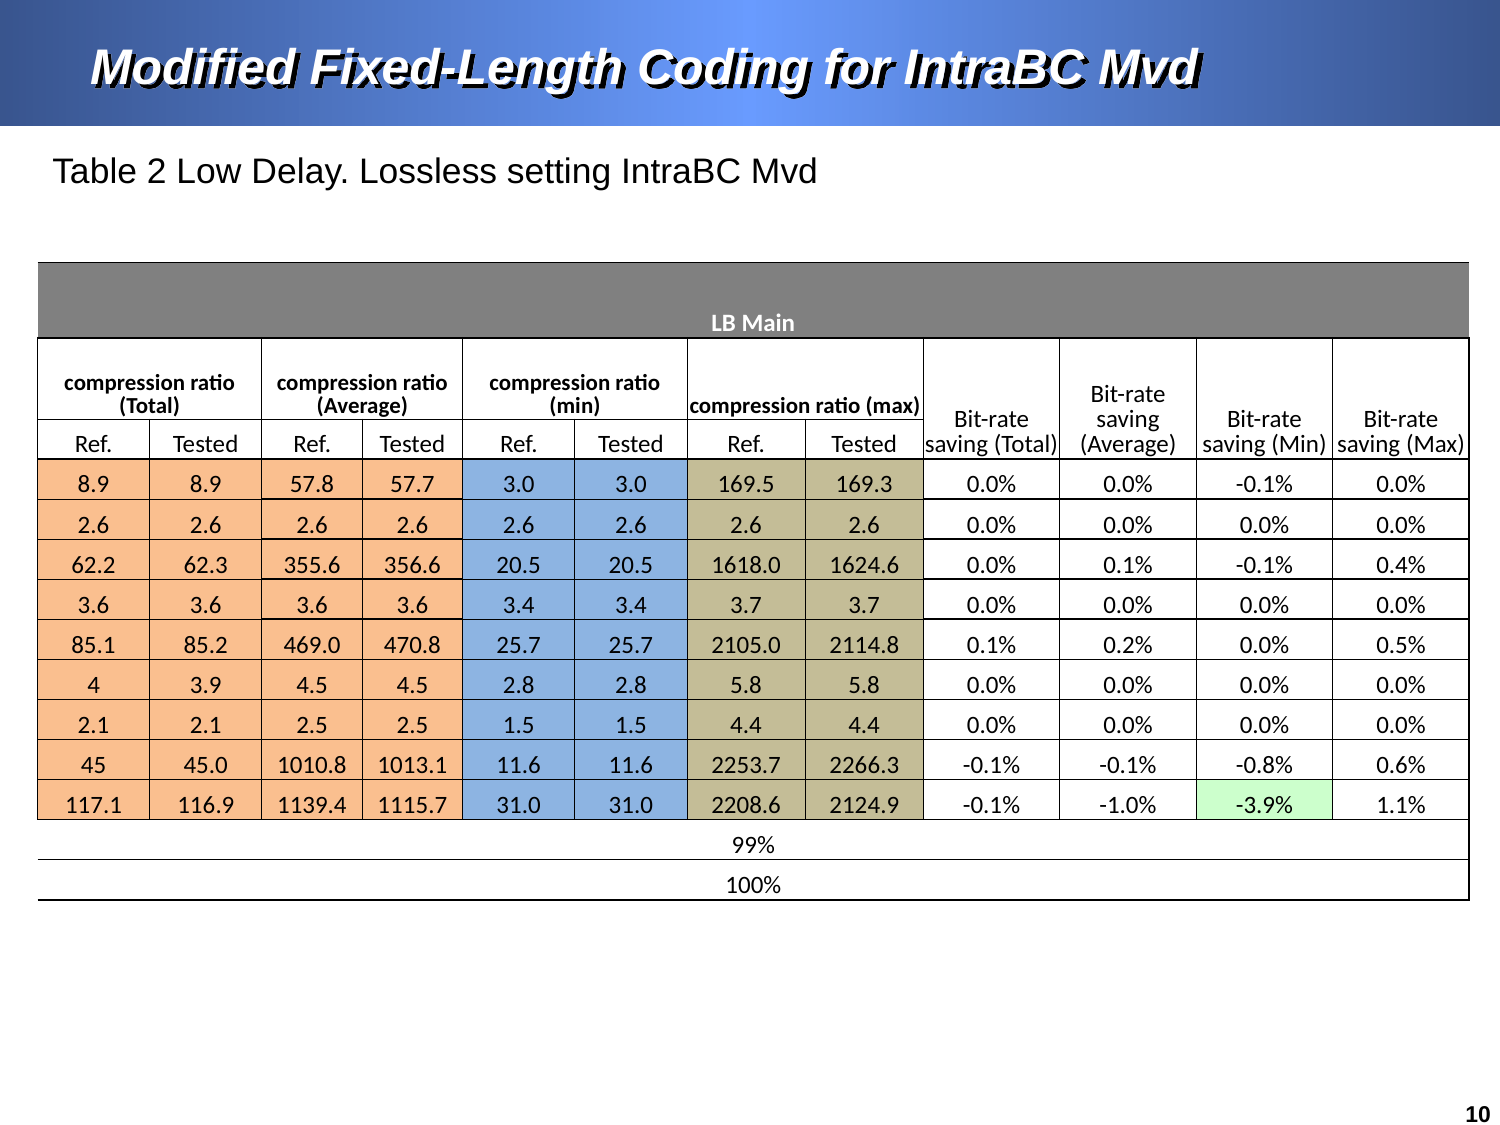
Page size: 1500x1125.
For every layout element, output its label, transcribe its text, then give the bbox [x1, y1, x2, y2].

table_cell 1.5 [575, 700, 687, 739]
table_cell 2253.7 [688, 740, 805, 779]
table_cell Tested [575, 420, 687, 458]
table_cell 0.2% [1060, 620, 1196, 659]
table_cell 4.4 [688, 700, 805, 739]
table_cell 25.7 [575, 620, 687, 659]
table_cell 470.8 [363, 620, 462, 659]
table_cell 3.7 [688, 580, 805, 619]
table_cell 31.0 [575, 780, 687, 819]
table_cell 0.0% [924, 540, 1059, 578]
table_cell 45.0 [150, 740, 261, 779]
table_cell 0.0% [1333, 700, 1468, 739]
table_cell 20.5 [575, 540, 687, 579]
table_cell 2.8 [463, 660, 574, 699]
table_cell compression ratio (Average) [262, 339, 462, 419]
title Modified Fixed-Length Coding for IntraBC Mvd [74, 12, 1500, 126]
table_cell Tested [150, 420, 261, 458]
table_cell 2.5 [262, 700, 362, 739]
table_cell Bit-rate saving (Average) [1060, 339, 1196, 458]
table_cell 5.8 [806, 660, 923, 699]
table_cell 169.3 [806, 460, 923, 499]
table_cell 2.6 [575, 500, 687, 539]
table_cell -0.1% [1197, 540, 1332, 578]
table_cell 3.7 [806, 580, 923, 619]
table_cell 1618.0 [688, 540, 805, 579]
table_cell Bit-rate saving (Total) [924, 339, 1059, 458]
table_cell -1.0% [1060, 780, 1196, 819]
table_cell 0.0% [1060, 500, 1196, 538]
table_cell 5.8 [688, 660, 805, 699]
table_cell 31.0 [463, 780, 574, 819]
table_cell 0.0% [1333, 460, 1468, 498]
table_cell 20.5 [463, 540, 574, 579]
table_cell 2.1 [150, 700, 261, 739]
table_cell 1139.4 [262, 780, 362, 819]
table_cell 117.1 [38, 780, 149, 819]
table_cell 11.6 [463, 740, 574, 779]
table_cell 57.8 [262, 460, 362, 498]
table_cell 356.6 [363, 540, 462, 578]
table_cell 3.0 [463, 460, 574, 499]
table_cell 2124.9 [806, 780, 923, 819]
table_cell 25.7 [463, 620, 574, 659]
table_cell 8.9 [38, 460, 149, 499]
table_cell 0.0% [1060, 660, 1196, 699]
table_cell 0.0% [924, 660, 1059, 699]
table_cell 1624.6 [806, 540, 923, 579]
table_cell 0.0% [1060, 700, 1196, 739]
table_cell 2.6 [688, 500, 805, 539]
table_cell 0.0% [1197, 620, 1332, 659]
table_cell 3.6 [150, 580, 261, 619]
table_cell Tested [806, 420, 923, 458]
table_cell 2.6 [38, 500, 149, 539]
table_cell -0.1% [924, 740, 1059, 779]
table_cell 0.0% [1197, 580, 1332, 618]
table_cell Ref. [38, 420, 149, 458]
table_cell 0.0% [1333, 500, 1468, 538]
table_cell 469.0 [262, 620, 362, 659]
table_cell 2105.0 [688, 620, 805, 659]
table_cell 0.0% [924, 460, 1059, 498]
table_cell compression ratio (Total) [38, 339, 261, 419]
table_cell 2.6 [262, 500, 362, 538]
table_cell 3.6 [262, 580, 362, 618]
table_cell 62.2 [38, 540, 149, 579]
table_cell Tested [363, 420, 462, 458]
table_cell Bit-rate saving (Max) [1333, 339, 1468, 458]
table_cell 2.5 [363, 700, 462, 739]
table_cell 1013.1 [363, 740, 462, 779]
table_cell 3.6 [38, 580, 149, 619]
table_cell 169.5 [688, 460, 805, 499]
table_cell 0.0% [924, 580, 1059, 618]
table_cell 1.1% [1333, 780, 1468, 819]
table_cell 85.2 [150, 620, 261, 659]
table_cell Bit-rate saving (Min) [1197, 339, 1332, 458]
table_cell 2.6 [806, 500, 923, 539]
table_cell 0.0% [1197, 700, 1332, 739]
table_cell -0.1% [924, 780, 1059, 819]
table_cell 0.0% [1060, 580, 1196, 618]
table_cell 2266.3 [806, 740, 923, 779]
text_box Table 2 Low Delay. Lossless setting IntraBC Mvd [37, 140, 1470, 198]
table_cell 100% [38, 860, 1468, 899]
table_cell 3.4 [463, 580, 574, 619]
table_cell -0.1% [1060, 740, 1196, 779]
table_cell 1115.7 [363, 780, 462, 819]
table_header LB Main [38, 263, 1469, 337]
table_cell 3.4 [575, 580, 687, 619]
table_cell Ref. [262, 420, 362, 458]
table_cell 0.0% [1197, 500, 1332, 538]
table_cell 2.6 [150, 500, 261, 539]
table_cell 85.1 [38, 620, 149, 659]
table_cell 0.4% [1333, 540, 1468, 578]
table_cell 116.9 [150, 780, 261, 819]
slide_number 10 [1368, 1091, 1500, 1125]
table_cell 4.4 [806, 700, 923, 739]
table_cell 1010.8 [262, 740, 362, 779]
table_cell 3.0 [575, 460, 687, 499]
table_cell -0.1% [1197, 460, 1332, 498]
table_cell 2.6 [463, 500, 574, 539]
table_cell 3.6 [363, 580, 462, 618]
table_cell 45 [38, 740, 149, 779]
table_cell 355.6 [262, 540, 362, 578]
table_cell Ref. [463, 420, 574, 458]
table_cell 0.0% [924, 500, 1059, 538]
table_cell 2.6 [363, 500, 462, 538]
table_cell 4.5 [262, 660, 362, 699]
table_cell 0.0% [1060, 460, 1196, 498]
table_cell 0.0% [924, 700, 1059, 739]
table_cell 0.5% [1333, 620, 1468, 659]
table_cell 0.1% [1060, 540, 1196, 578]
table_cell 4 [38, 660, 149, 699]
table_cell 4.5 [363, 660, 462, 699]
table_cell 11.6 [575, 740, 687, 779]
table_cell 99% [38, 820, 1468, 859]
table_cell 62.3 [150, 540, 261, 579]
table_cell 57.7 [363, 460, 462, 498]
table_cell compression ratio (min) [463, 339, 687, 419]
table_cell Ref. [688, 420, 805, 458]
table_cell 1.5 [463, 700, 574, 739]
table_cell 0.0% [1197, 660, 1332, 699]
table_cell 0.0% [1333, 580, 1468, 618]
table_cell 3.9 [150, 660, 261, 699]
table_cell 2114.8 [806, 620, 923, 659]
table_cell compression ratio (max) [688, 339, 923, 419]
table_cell 0.1% [924, 620, 1059, 659]
table_cell 0.0% [1333, 660, 1468, 699]
table_cell 0.6% [1333, 740, 1468, 779]
table_cell 2.8 [575, 660, 687, 699]
table_cell 8.9 [150, 460, 261, 499]
table_cell 2.1 [38, 700, 149, 739]
table_cell -0.8% [1197, 740, 1332, 779]
table_cell -3.9% [1197, 780, 1332, 819]
table_cell 2208.6 [688, 780, 805, 819]
